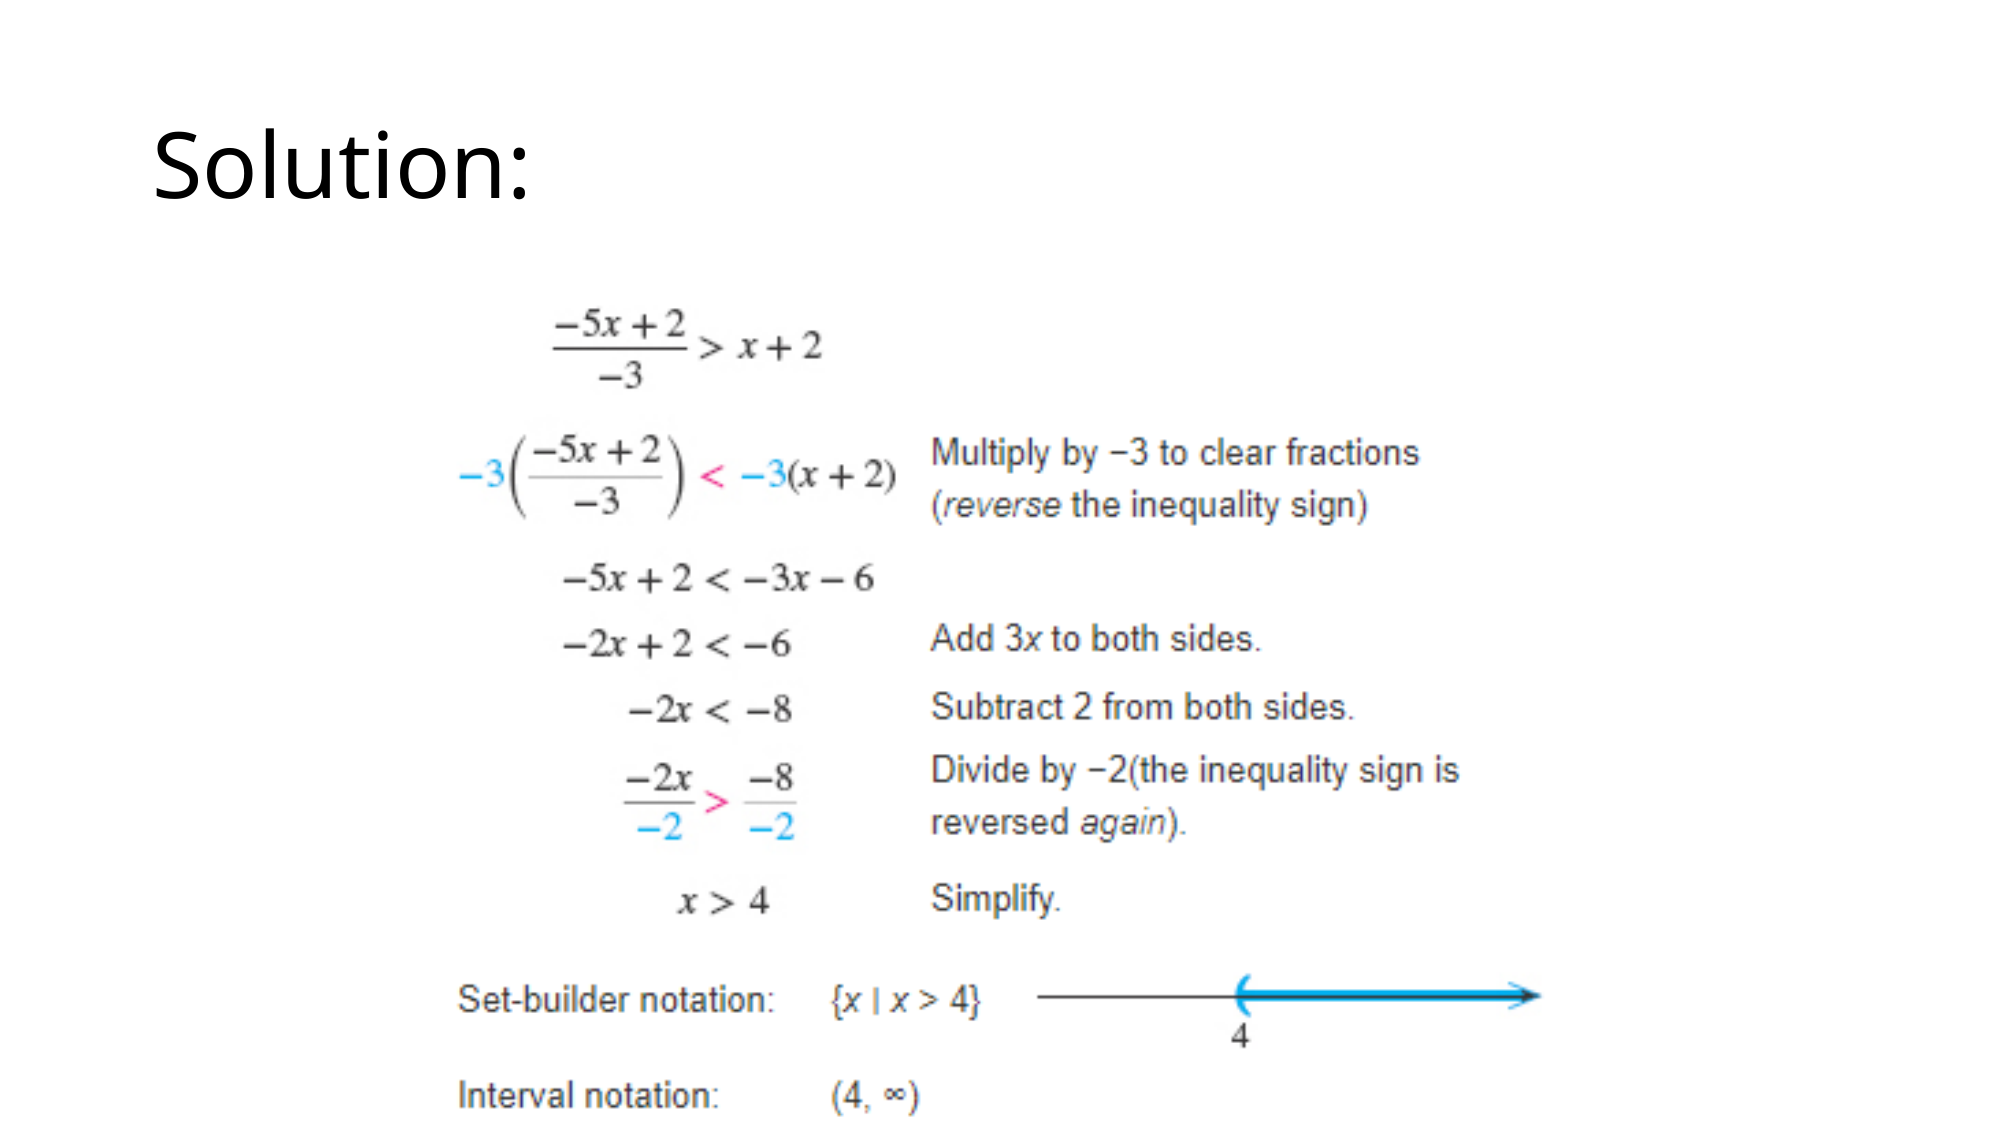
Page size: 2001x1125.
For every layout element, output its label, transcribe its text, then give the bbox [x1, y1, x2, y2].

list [439, 277, 1561, 1125]
title Solution: [137, 59, 1863, 278]
